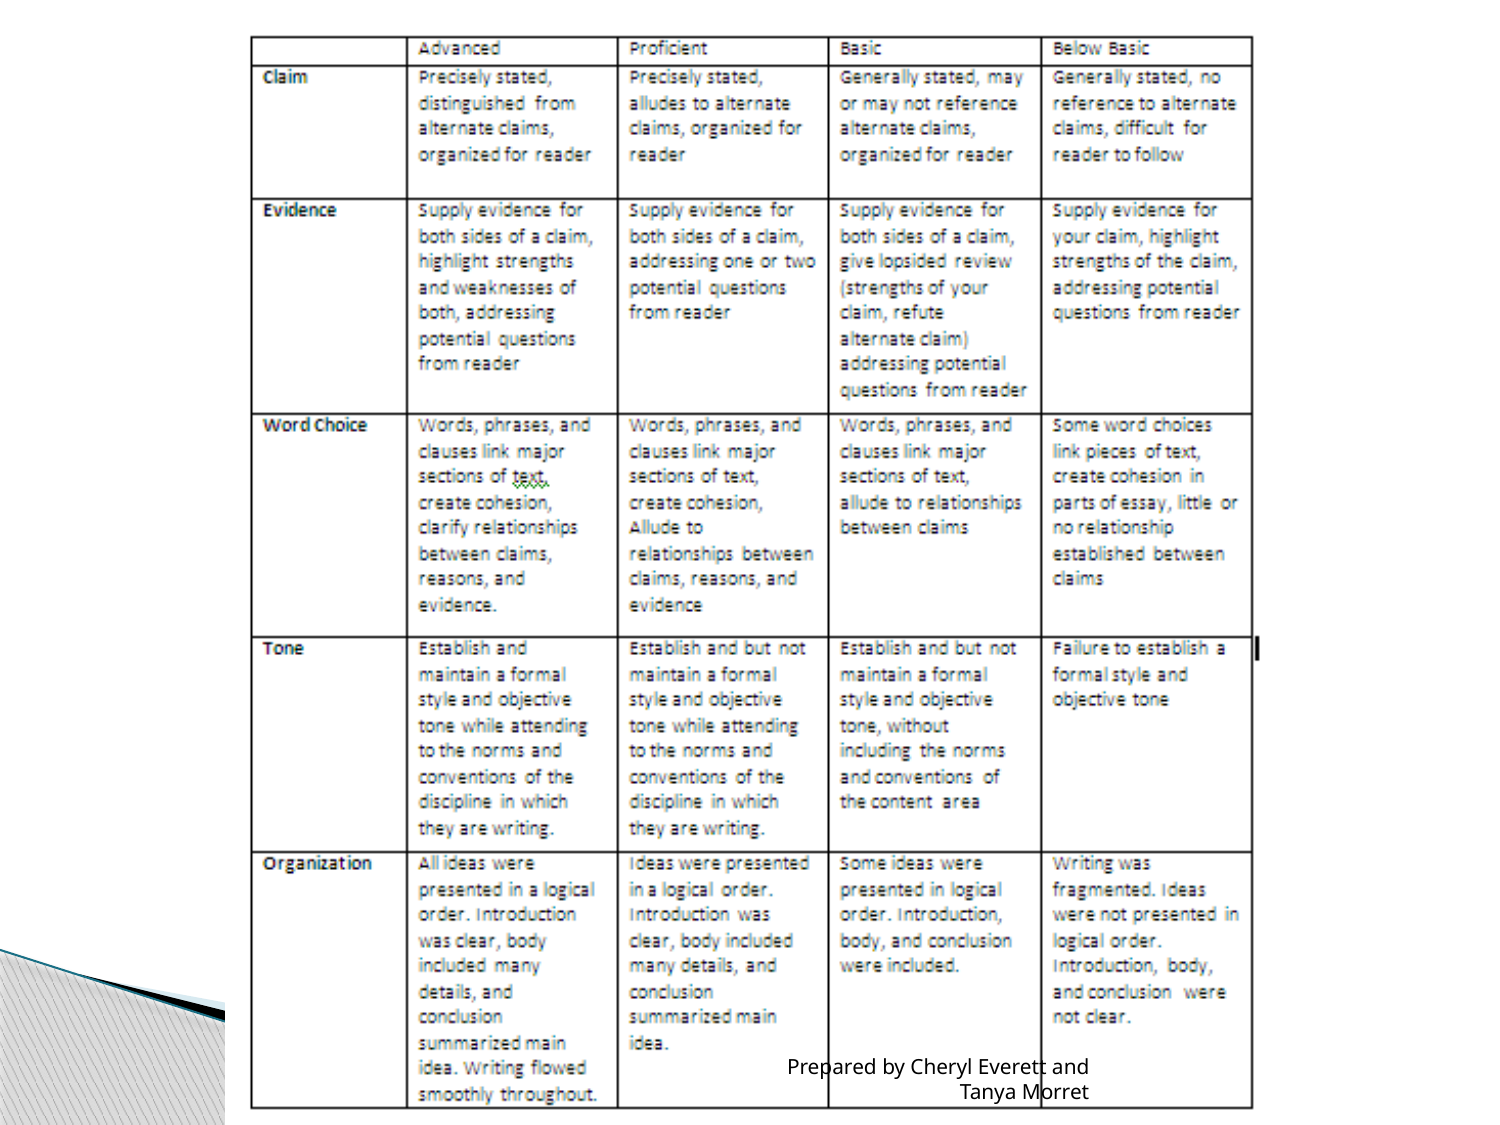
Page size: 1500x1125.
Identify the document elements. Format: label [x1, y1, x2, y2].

list [224, 0, 1301, 1125]
